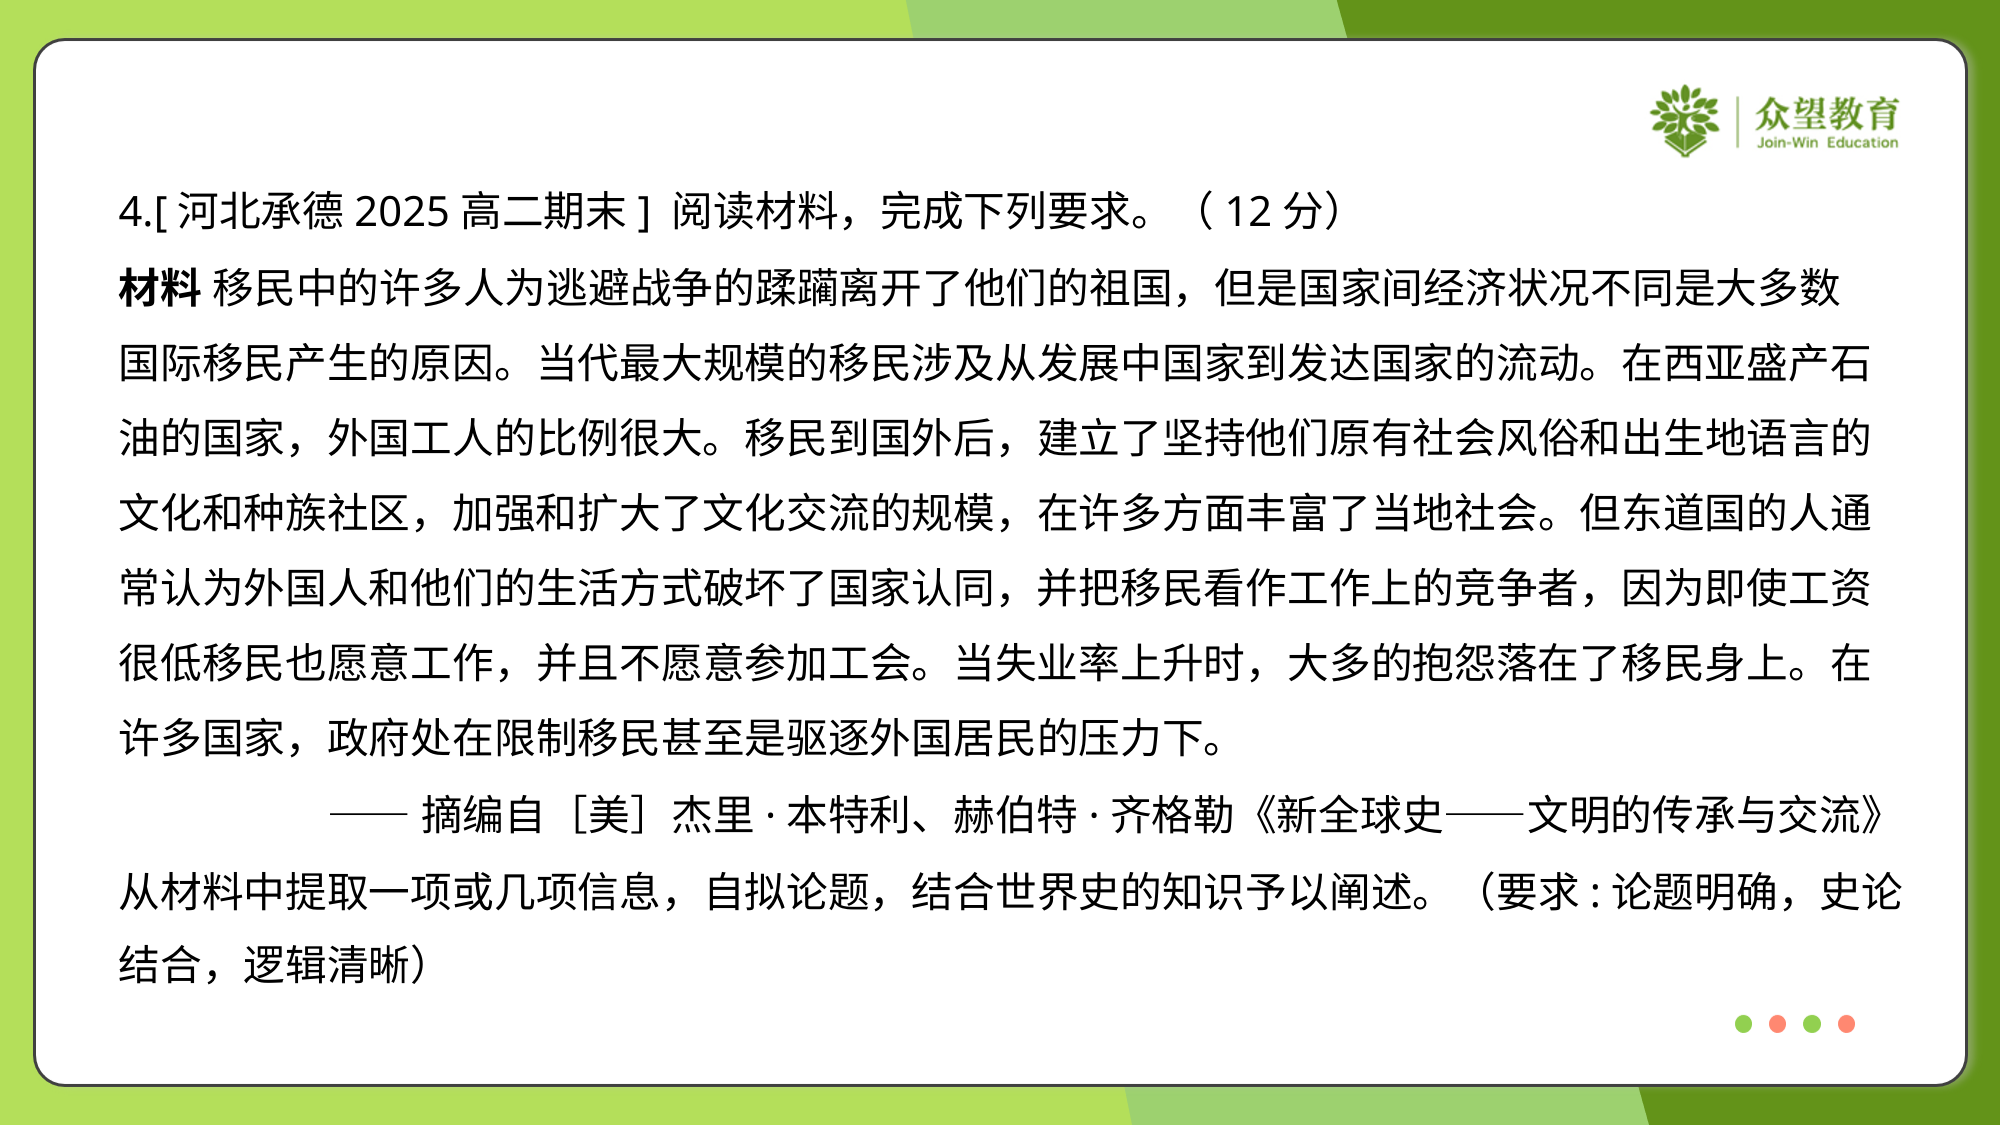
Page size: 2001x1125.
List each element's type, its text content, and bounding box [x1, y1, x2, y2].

text_box 4.[河北承德2025高二期末] 阅读材料，完成下列要求。（12分） 材料 移民中的许多人为逃避战争的蹂躏离开了他们的祖国，但是国家间经济状况不同是大多数 国际移民产生的原因。当代最大规模的移民涉及从发展中国家到发达国家的流动。在西亚盛产石 油的国家，外国工人的比例很大。移民到国外后，建立了坚持他们原有社会风俗和出生地语言的 文化和种族社区，加强和扩大了文化交流的规模，在许多方面丰富了当地社会。但东道国的人通 常认为外国人和他们的生活方式破坏了国家认同，并把移民看作工作上的竞争者，因为即使工资 很低移民也愿意工作，并且不愿意参加工会。当失业率上升时，大多的抱怨落在了移民身上。在 许多国家，政府处在限制移民甚至是驱逐外国居民的压力下。 ——摘编自［美］杰里·本特利、赫伯特·齐格勒《新全球史——文明的传承与交流》 从材料中提取一项或几项信息，自拟论题，结合世界史的知识予以阐述。（要求:论题明确，史论 结合，逻辑清晰） [118, 159, 1883, 982]
picture [0, 0, 2000, 1125]
